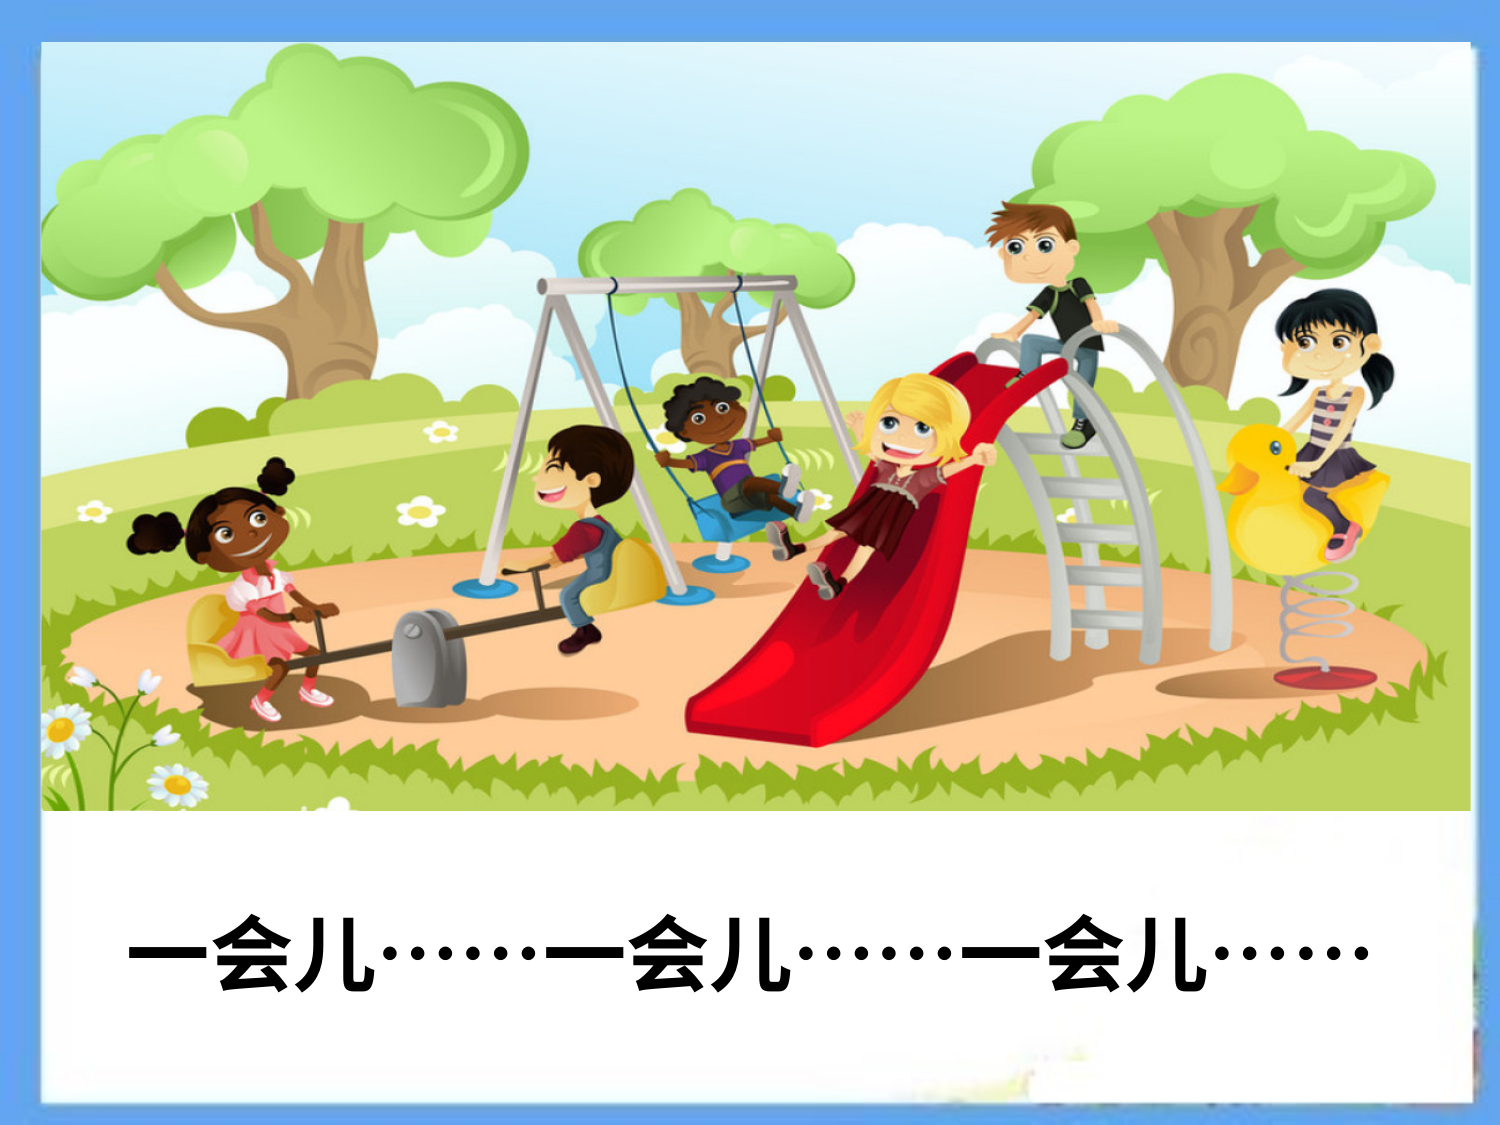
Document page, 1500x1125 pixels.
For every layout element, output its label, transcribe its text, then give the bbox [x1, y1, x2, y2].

picture [0, 0, 1500, 1125]
text_box 一会儿……一会儿……一会儿…… [112, 895, 1500, 1010]
